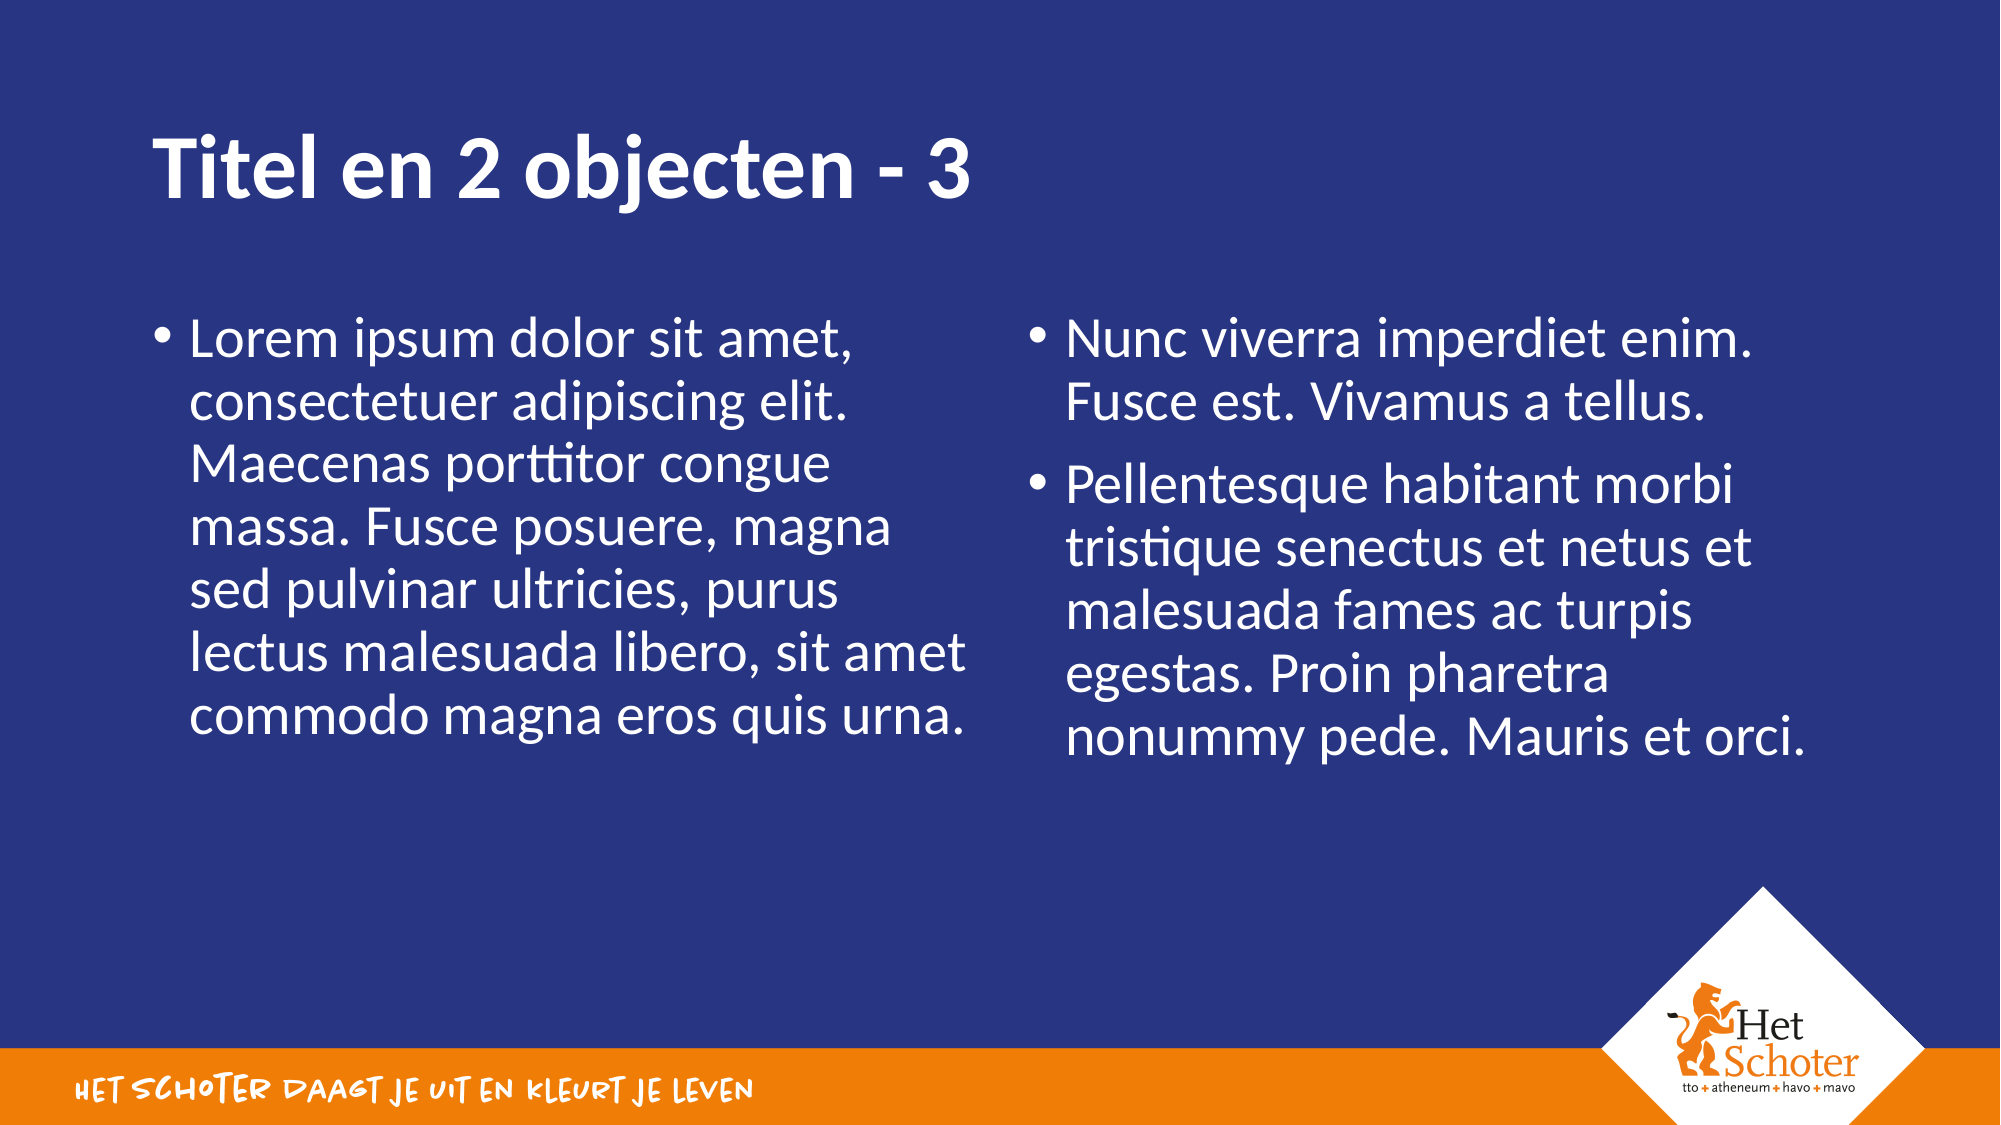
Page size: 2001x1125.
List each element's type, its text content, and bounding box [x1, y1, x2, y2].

picture [0, 882, 2000, 1125]
list Nunc viverra imperdiet enim. Fusce est. Vivamus a tellus. Pellentesque habitant morbi tristique senectus et netus et malesuada fames ac turpis egestas. Proin pharetra nonummy pede. Mauris et orci. [1012, 299, 1863, 1014]
title Titel en 2 objecten - 3 [137, 59, 1863, 278]
list Lorem ipsum dolor sit amet, consectetuer adipiscing elit. Maecenas porttitor congue massa. Fusce posuere, magna sed pulvinar ultricies, purus lectus malesuada libero, sit amet commodo magna eros quis urna. [137, 299, 988, 1014]
